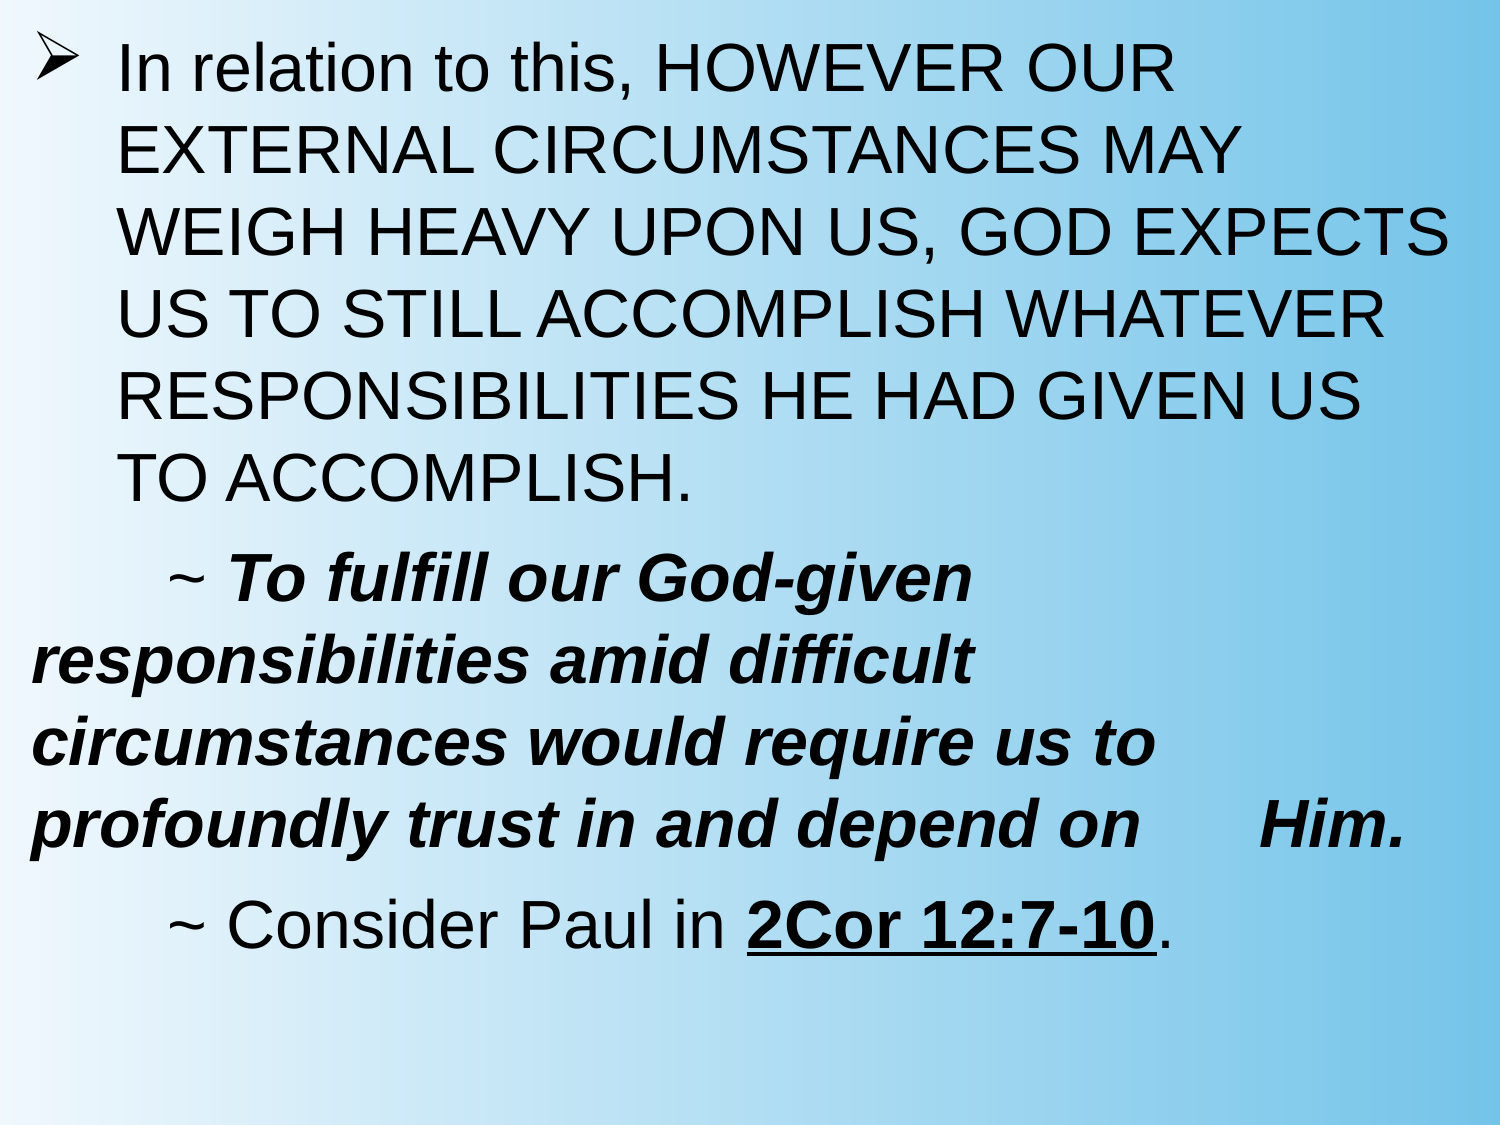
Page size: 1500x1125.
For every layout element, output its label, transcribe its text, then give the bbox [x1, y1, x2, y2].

subtitle In relation to this, HOWEVER OUR EXTERNAL CIRCUMSTANCES MAY WEIGH HEAVY UPON US, GOD EXPECTS US TO STILL ACCOMPLISH WHATEVER RESPONSIBILITIES HE HAD GIVEN US TO ACCOMPLISH. ~ To fulfill our God-given responsibilities amid difficult circumstances would require us to profoundly trust in and depend on Him. ~ Consider Paul in 2Cor 12:7-10. [16, 16, 1482, 1104]
